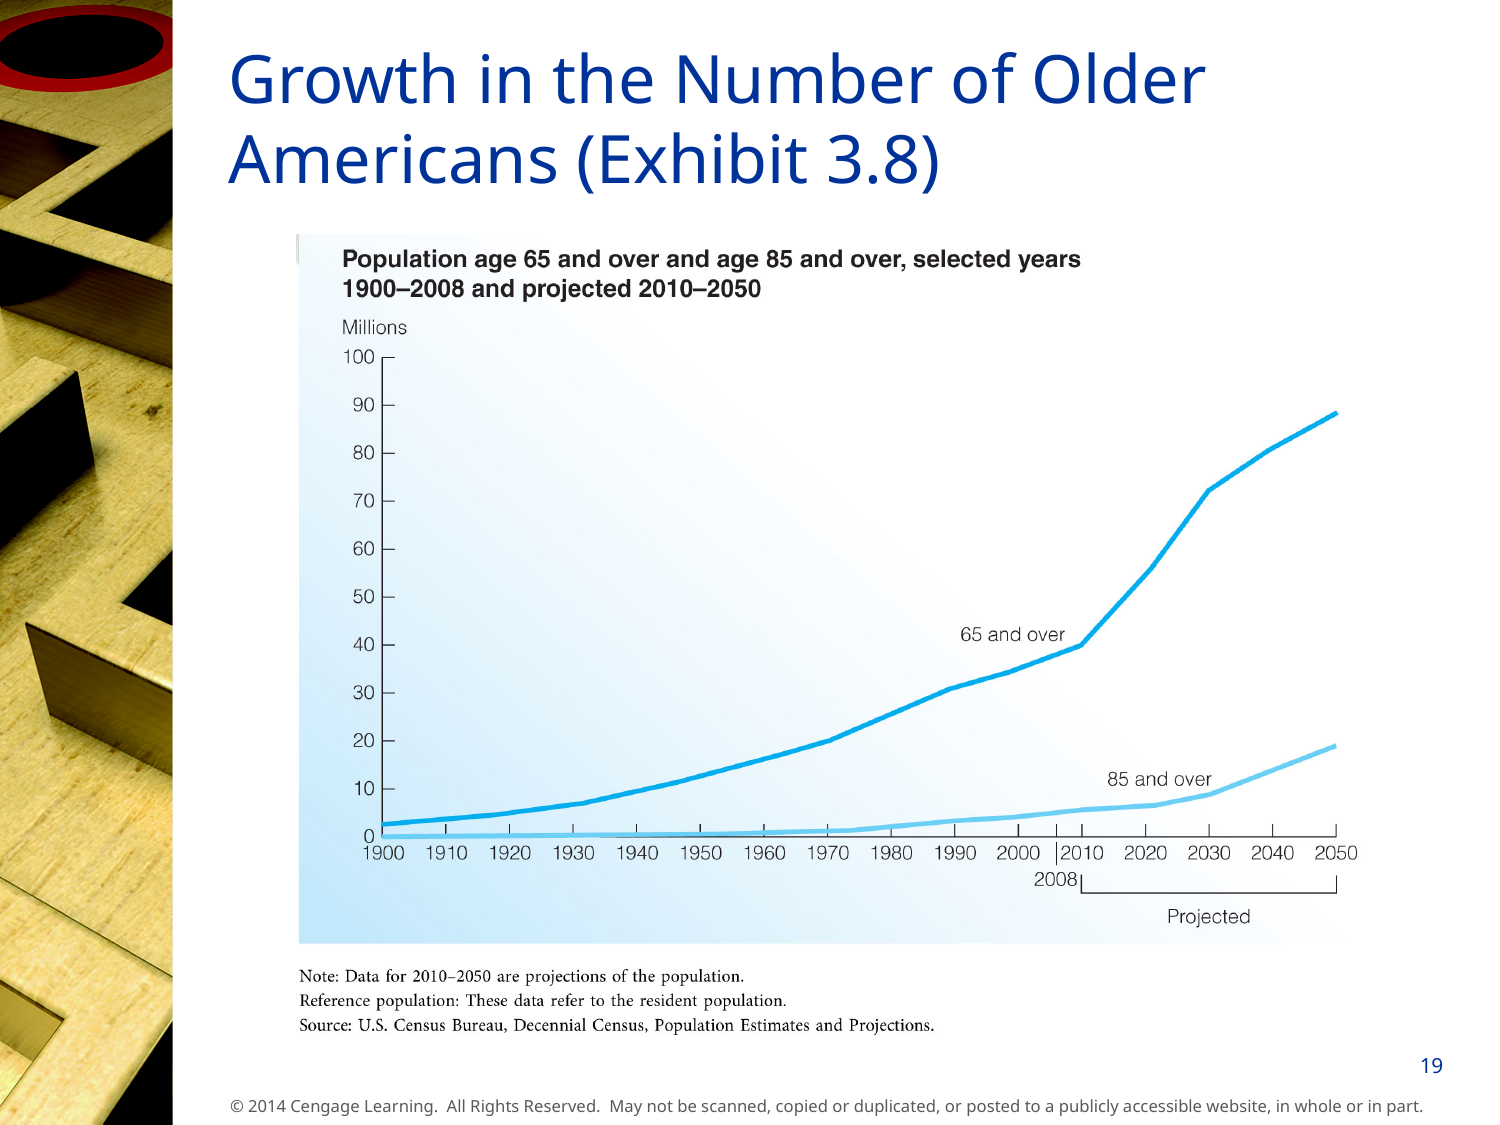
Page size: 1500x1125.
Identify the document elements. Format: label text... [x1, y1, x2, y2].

picture [0, 0, 173, 1125]
slide_number 19 [1386, 1037, 1478, 1097]
picture [295, 233, 1368, 1044]
title Growth in the Number of Older Americans (Exhibit 3.8) [213, 29, 1454, 213]
